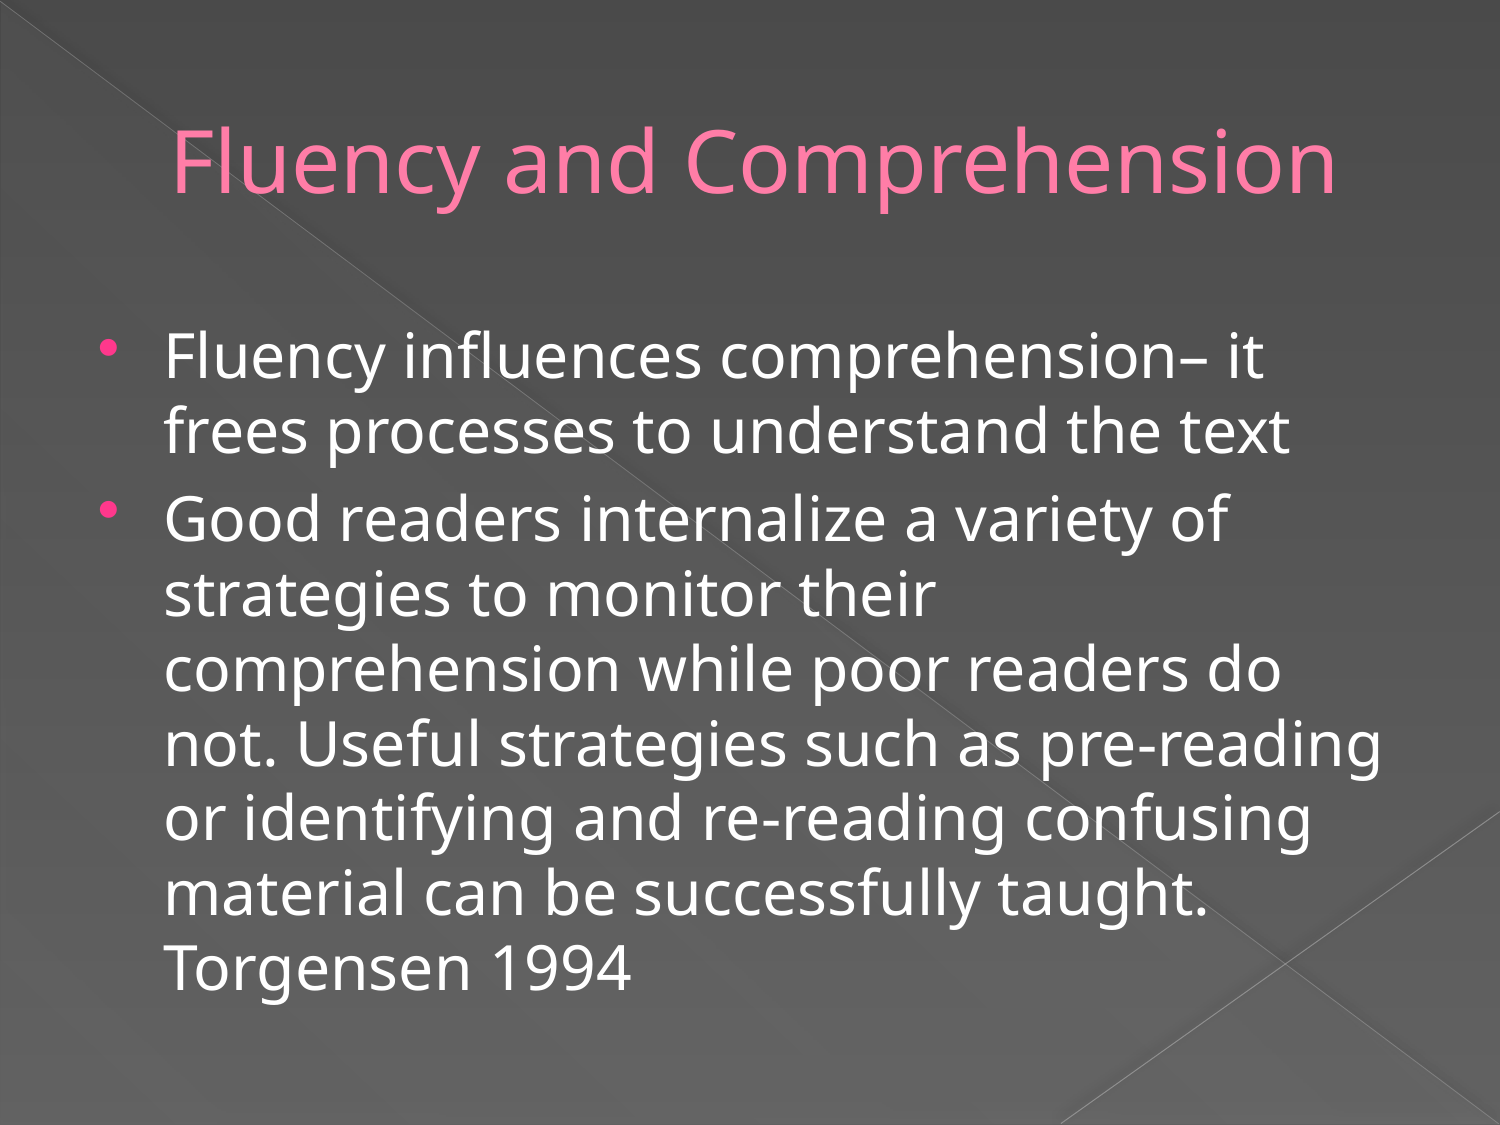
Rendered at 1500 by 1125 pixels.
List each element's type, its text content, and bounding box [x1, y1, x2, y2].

title Fluency and Comprehension [75, 43, 1425, 274]
list Fluency influences comprehension– it frees processes to understand the text Good readers internalize a variety of strategies to monitor their comprehension while poor readers do not. Useful strategies such as pre-reading or identifying and re-reading confusing material can be successfully taught. Torgensen 1994 [75, 308, 1425, 1059]
